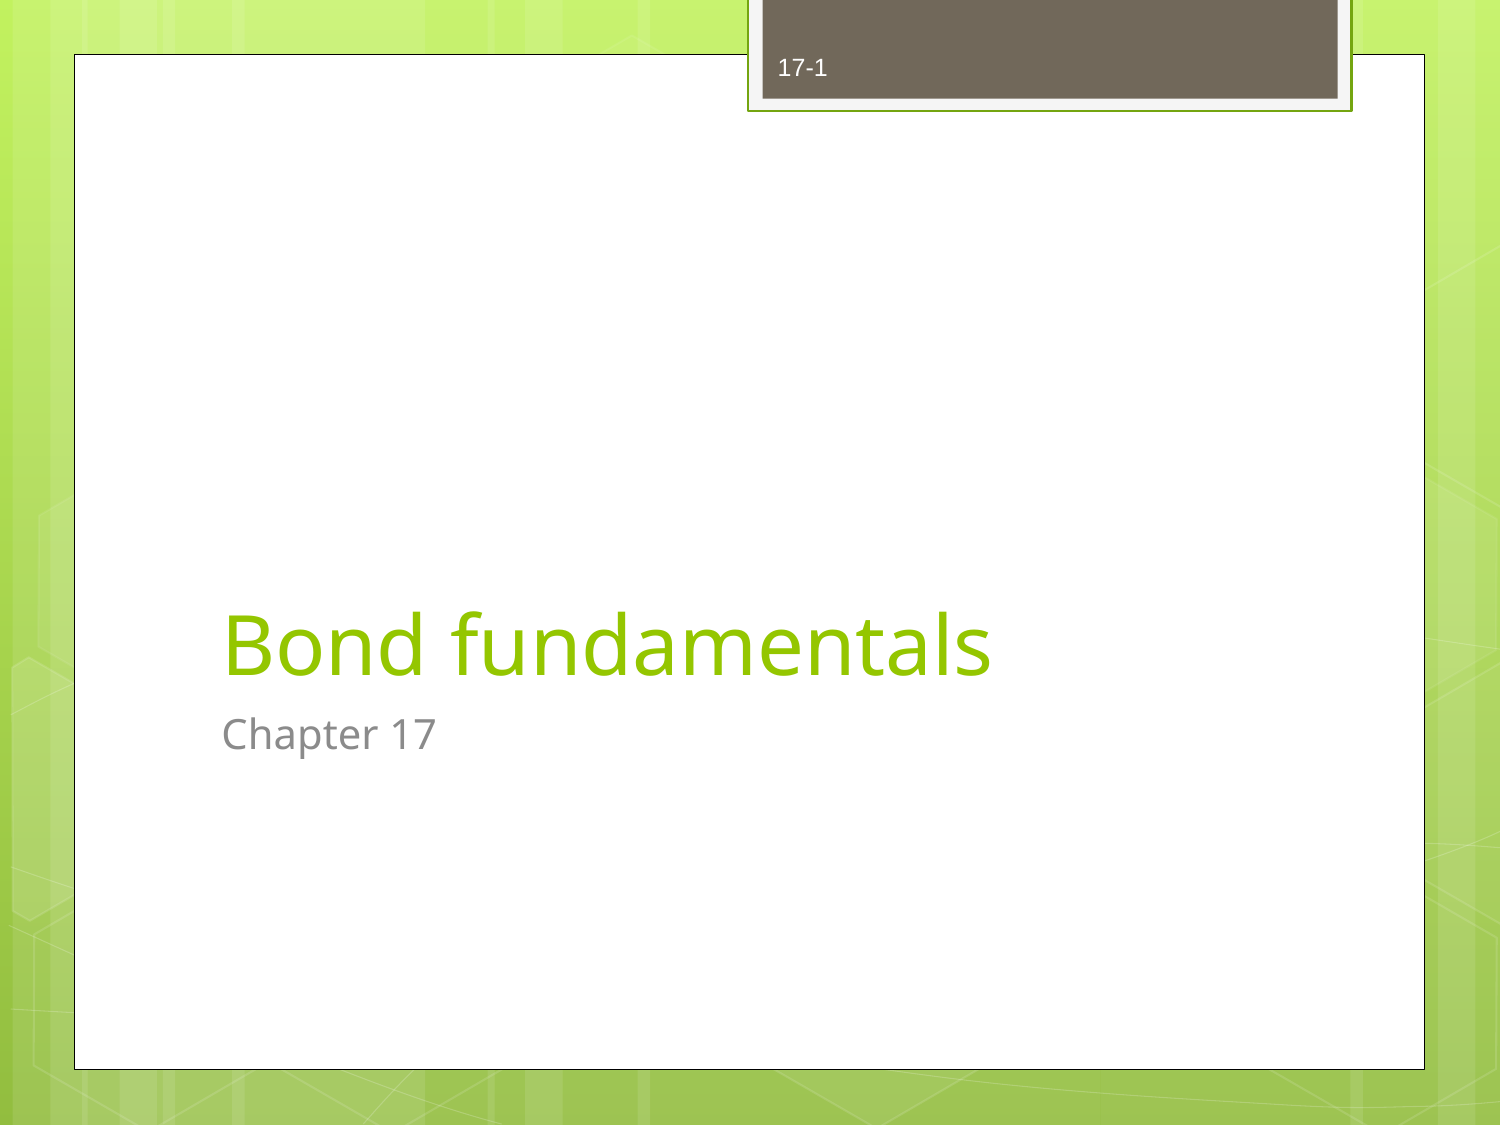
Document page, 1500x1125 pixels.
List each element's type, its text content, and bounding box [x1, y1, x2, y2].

list Chapter 17 [206, 699, 1296, 950]
slide_number 17-1 [762, 36, 982, 97]
title Bond fundamentals [206, 475, 1296, 699]
